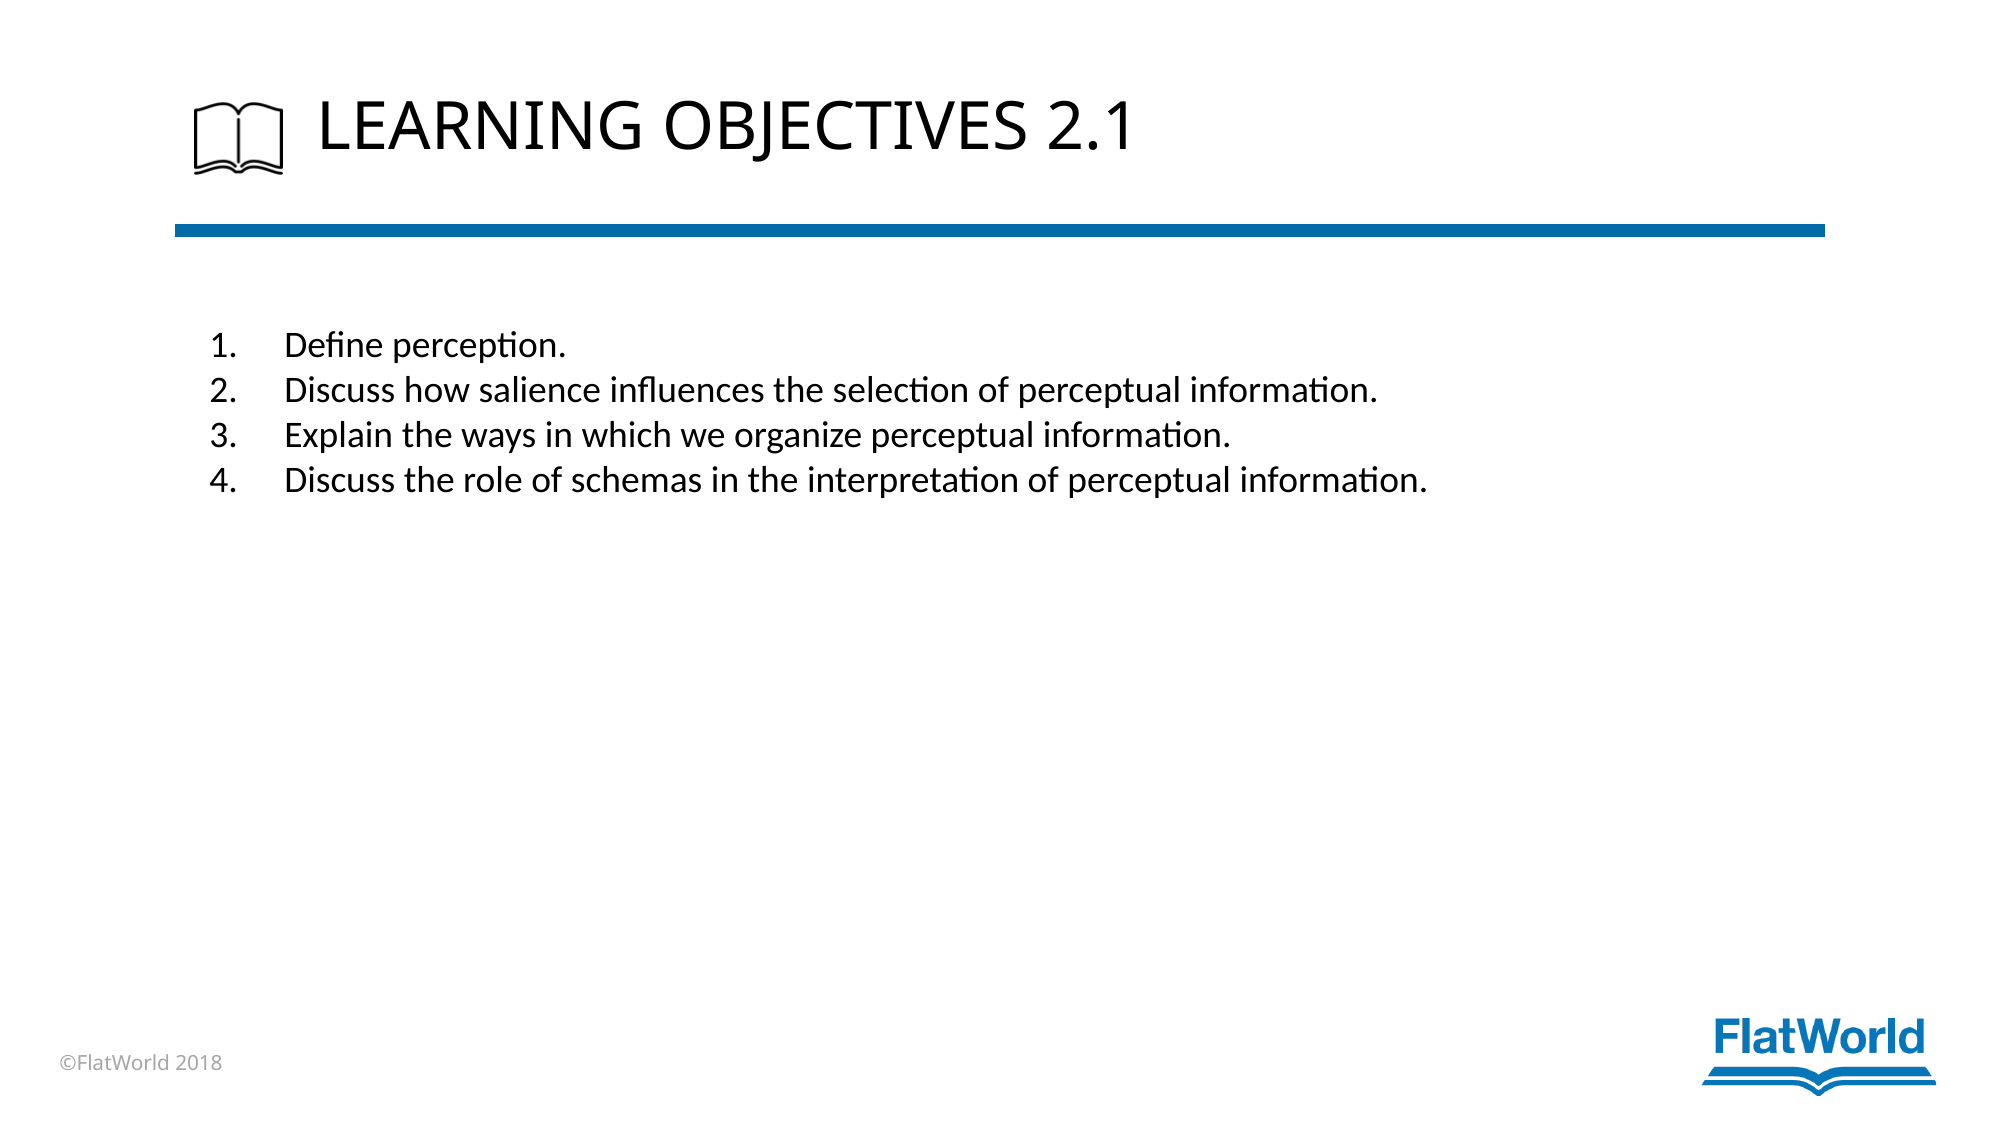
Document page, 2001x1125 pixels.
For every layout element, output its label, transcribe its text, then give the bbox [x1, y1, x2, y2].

picture [194, 94, 283, 183]
title LEARNING OBJECTIVES 2.1 [301, 75, 1175, 190]
subtitle Define perception. Discuss how salience influences the selection of perceptual information. Explain the ways in which we organize perceptual information. Discuss the role of schemas in the interpretation of perceptual information. [194, 312, 1825, 673]
